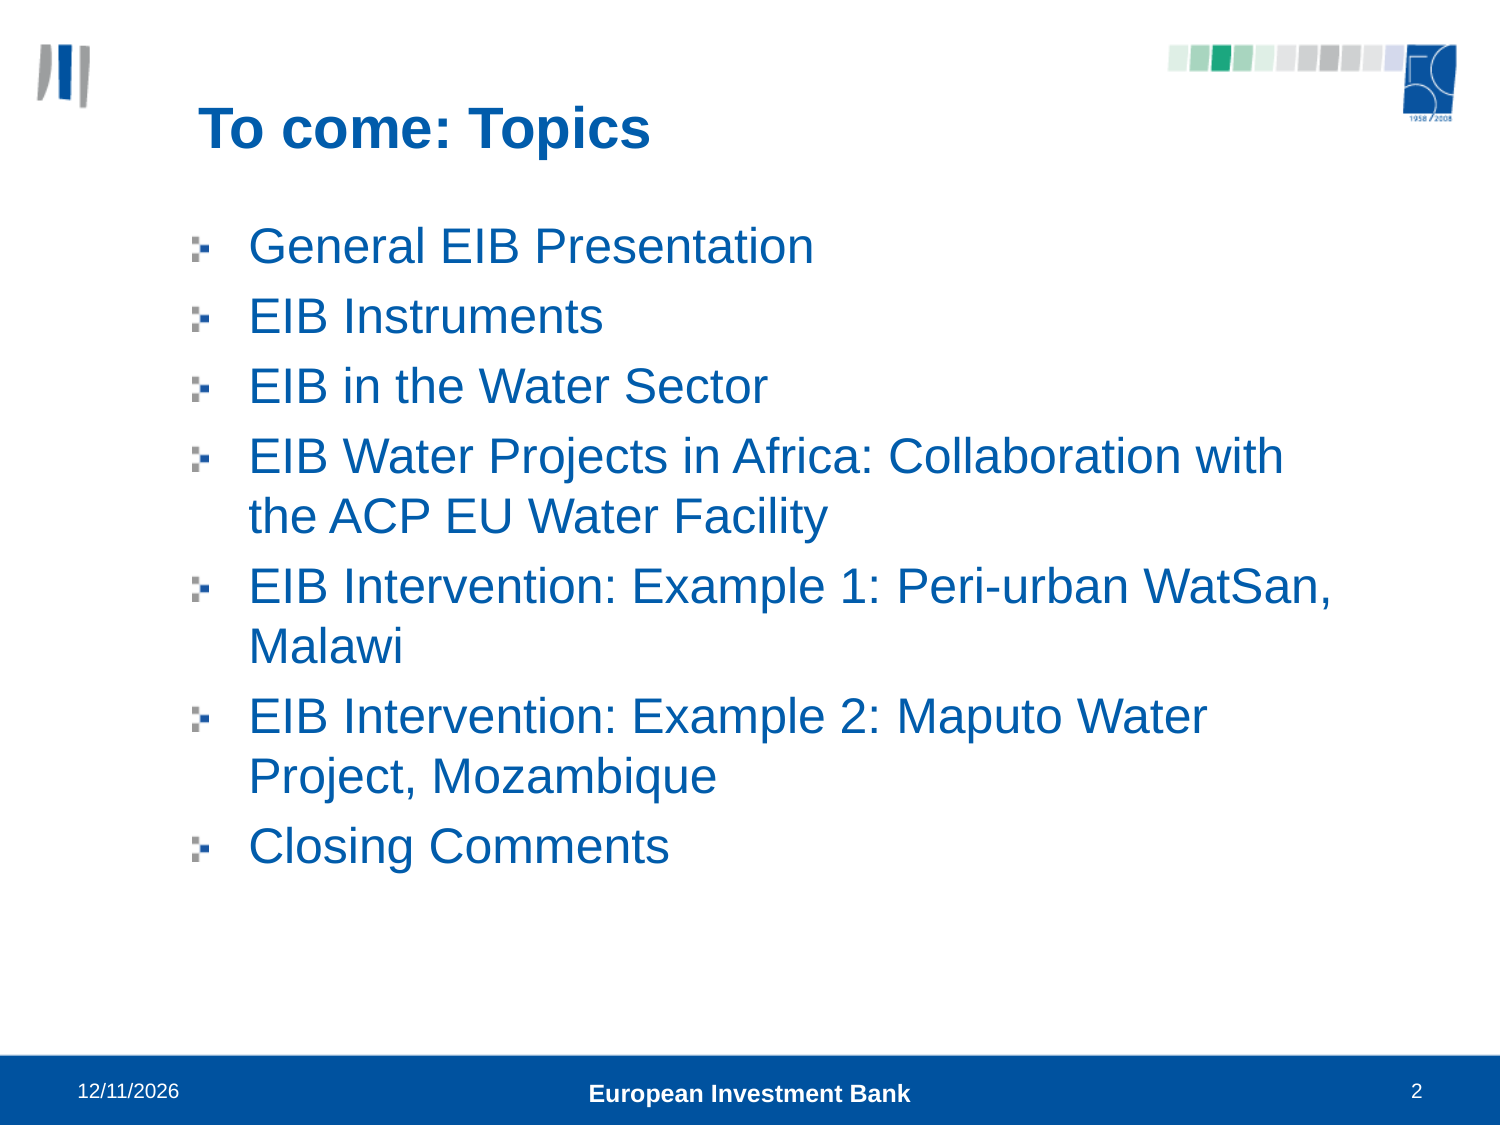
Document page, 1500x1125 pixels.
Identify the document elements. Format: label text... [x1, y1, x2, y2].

picture [0, 0, 1500, 1125]
slide_number 2 [1274, 1070, 1438, 1125]
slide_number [62, 1070, 226, 1125]
list General EIB Presentation EIB Instruments EIB in the Water Sector EIB Water Projects in Africa: Collaboration with the ACP EU Water Facility EIB Intervention: Example 1: Peri-urban WatSan, Malawi EIB Intervention: Example 2: Maputo Water Project, Mozambique Closing Comments [176, 206, 1382, 987]
title To come: Topics [182, 82, 1338, 193]
footer European Investment Bank [229, 1070, 1271, 1125]
